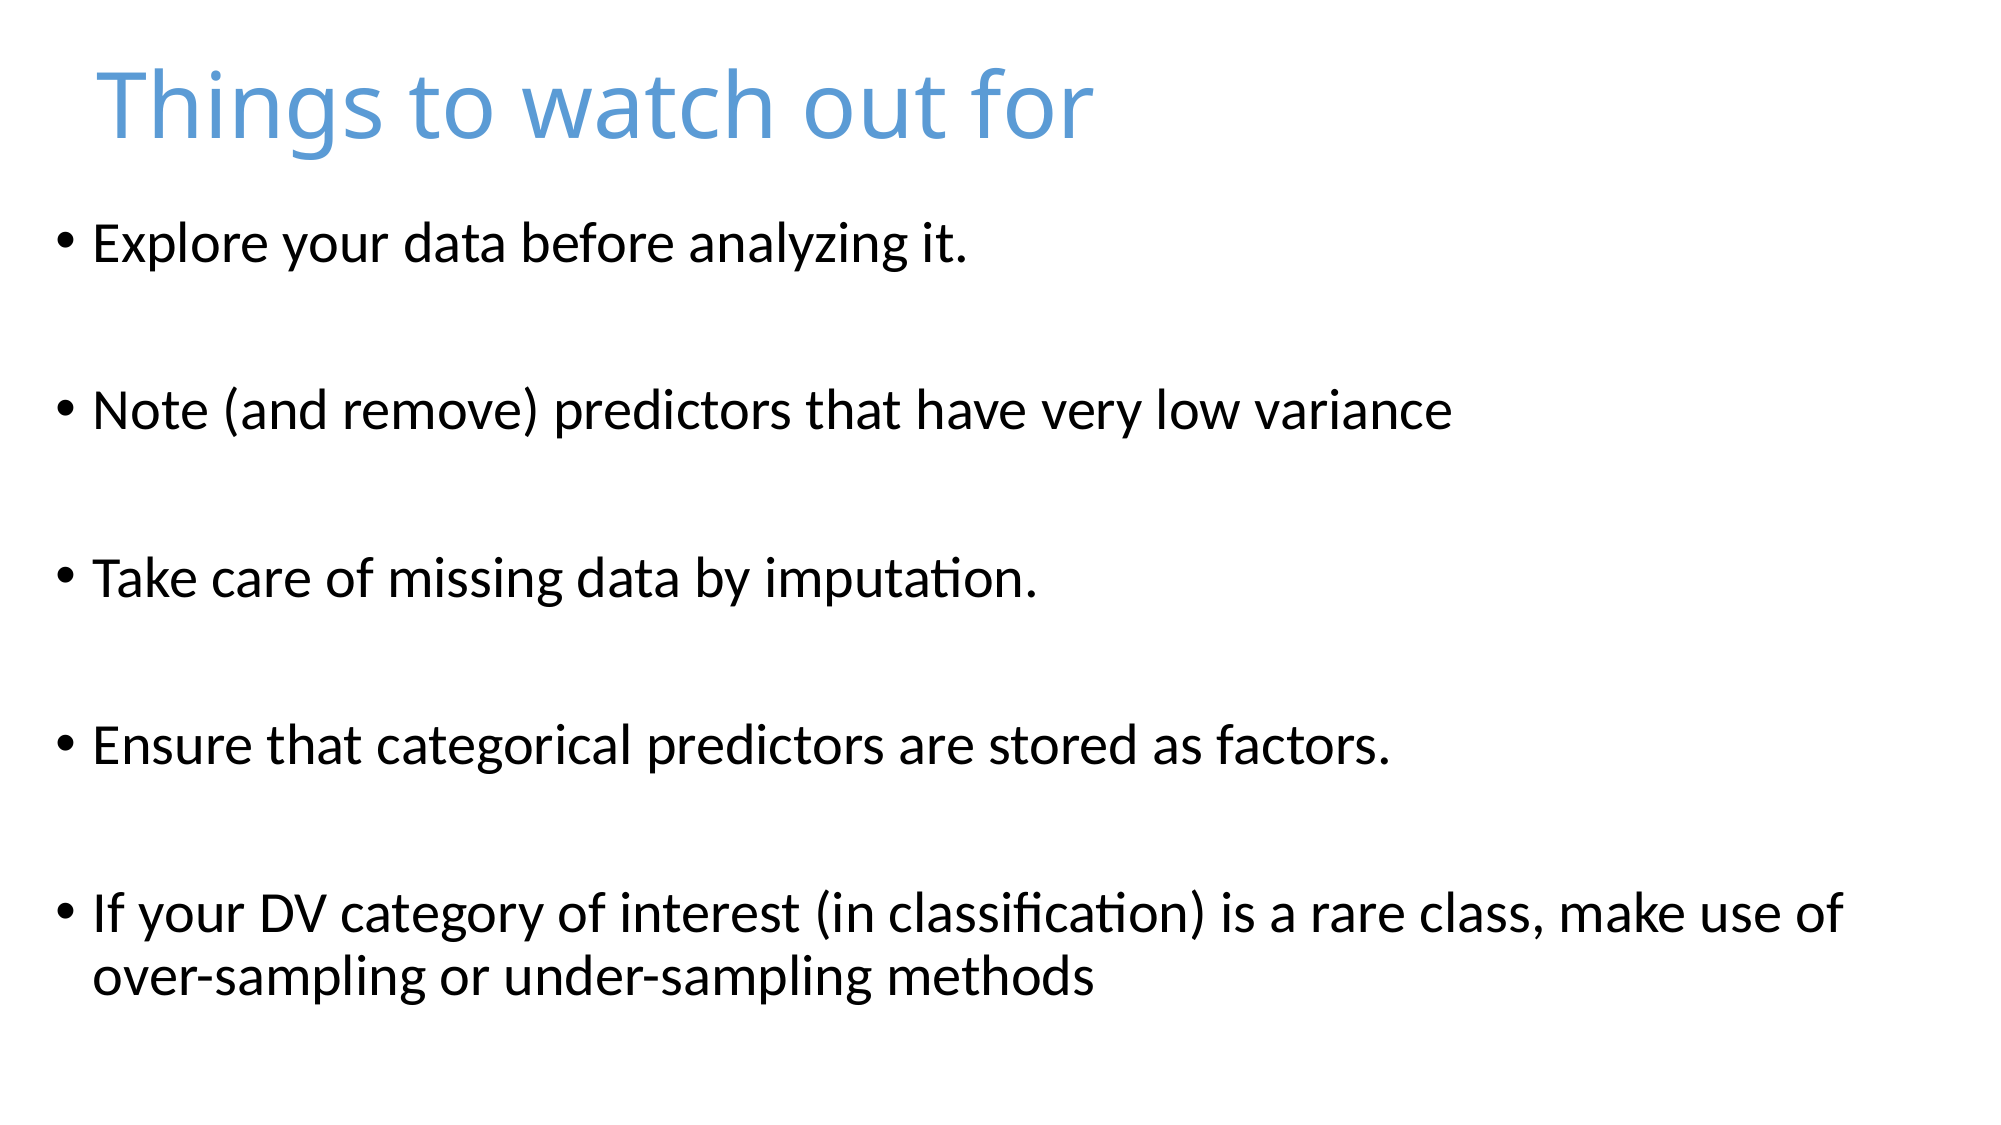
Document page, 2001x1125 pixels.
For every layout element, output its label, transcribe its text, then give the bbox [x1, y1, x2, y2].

title Things to watch out for [81, 0, 1807, 204]
list Explore your data before analyzing it. Note (and remove) predictors that have very low variance Take care of missing data by imputation. Ensure that categorical predictors are stored as factors. If your DV category of interest (in classification) is a rare class, make use of over-sampling or under-sampling methods [40, 204, 1960, 1069]
